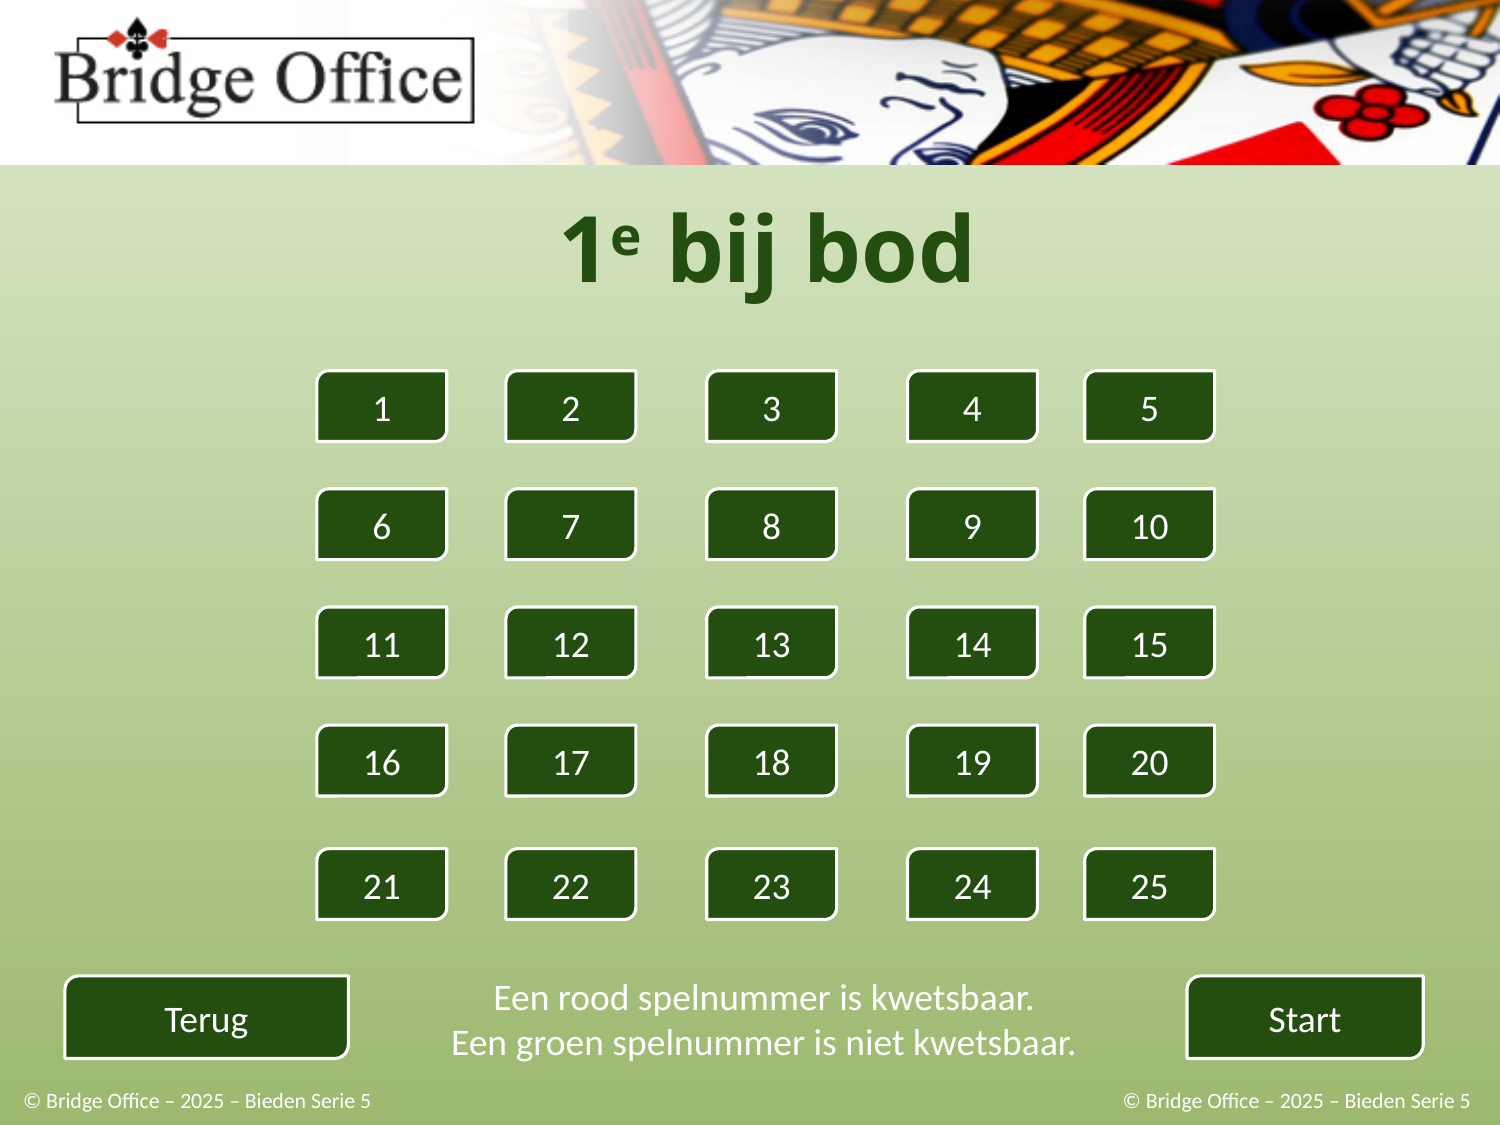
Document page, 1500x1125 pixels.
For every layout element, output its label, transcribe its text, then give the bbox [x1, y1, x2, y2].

text_box 7 [504, 487, 638, 562]
text_box 6 [315, 487, 449, 562]
text_box 15 [1083, 605, 1217, 680]
text_box 2 [504, 369, 638, 444]
text_box 18 [705, 723, 839, 798]
text_box 23 [705, 847, 839, 922]
text_box 1 [315, 369, 449, 444]
text_box 17 [504, 723, 638, 798]
text_box Een rood spelnummer is kwetsbaar. Een groen spelnummer is niet kwetsbaar. [356, 965, 1172, 1071]
text_box 10 [1083, 487, 1217, 562]
text_box 19 [905, 723, 1039, 798]
text_box 13 [705, 605, 839, 680]
text_box 11 [315, 605, 449, 680]
text_box 3 [705, 369, 839, 444]
text_box 16 [315, 723, 449, 798]
text_box 22 [504, 847, 638, 922]
text_box 9 [905, 487, 1039, 562]
text_box Terug [63, 974, 350, 1061]
text_box 14 [905, 605, 1039, 680]
text_box 4 [905, 369, 1039, 444]
text_box 24 [905, 847, 1039, 922]
picture [0, 0, 1500, 166]
text_box © Bridge Office – 2025 – Bieden Serie 5 [1107, 1079, 1500, 1121]
text_box 5 [1083, 369, 1217, 444]
text_box 25 [1083, 847, 1217, 922]
text_box 20 [1083, 723, 1217, 798]
text_box Start [1185, 974, 1425, 1061]
text_box 1e bij bod [64, 183, 1470, 309]
text_box 21 [315, 847, 449, 922]
text_box © Bridge Office – 2025 – Bieden Serie 5 [8, 1079, 393, 1121]
text_box 12 [504, 605, 638, 680]
text_box 8 [705, 487, 839, 562]
